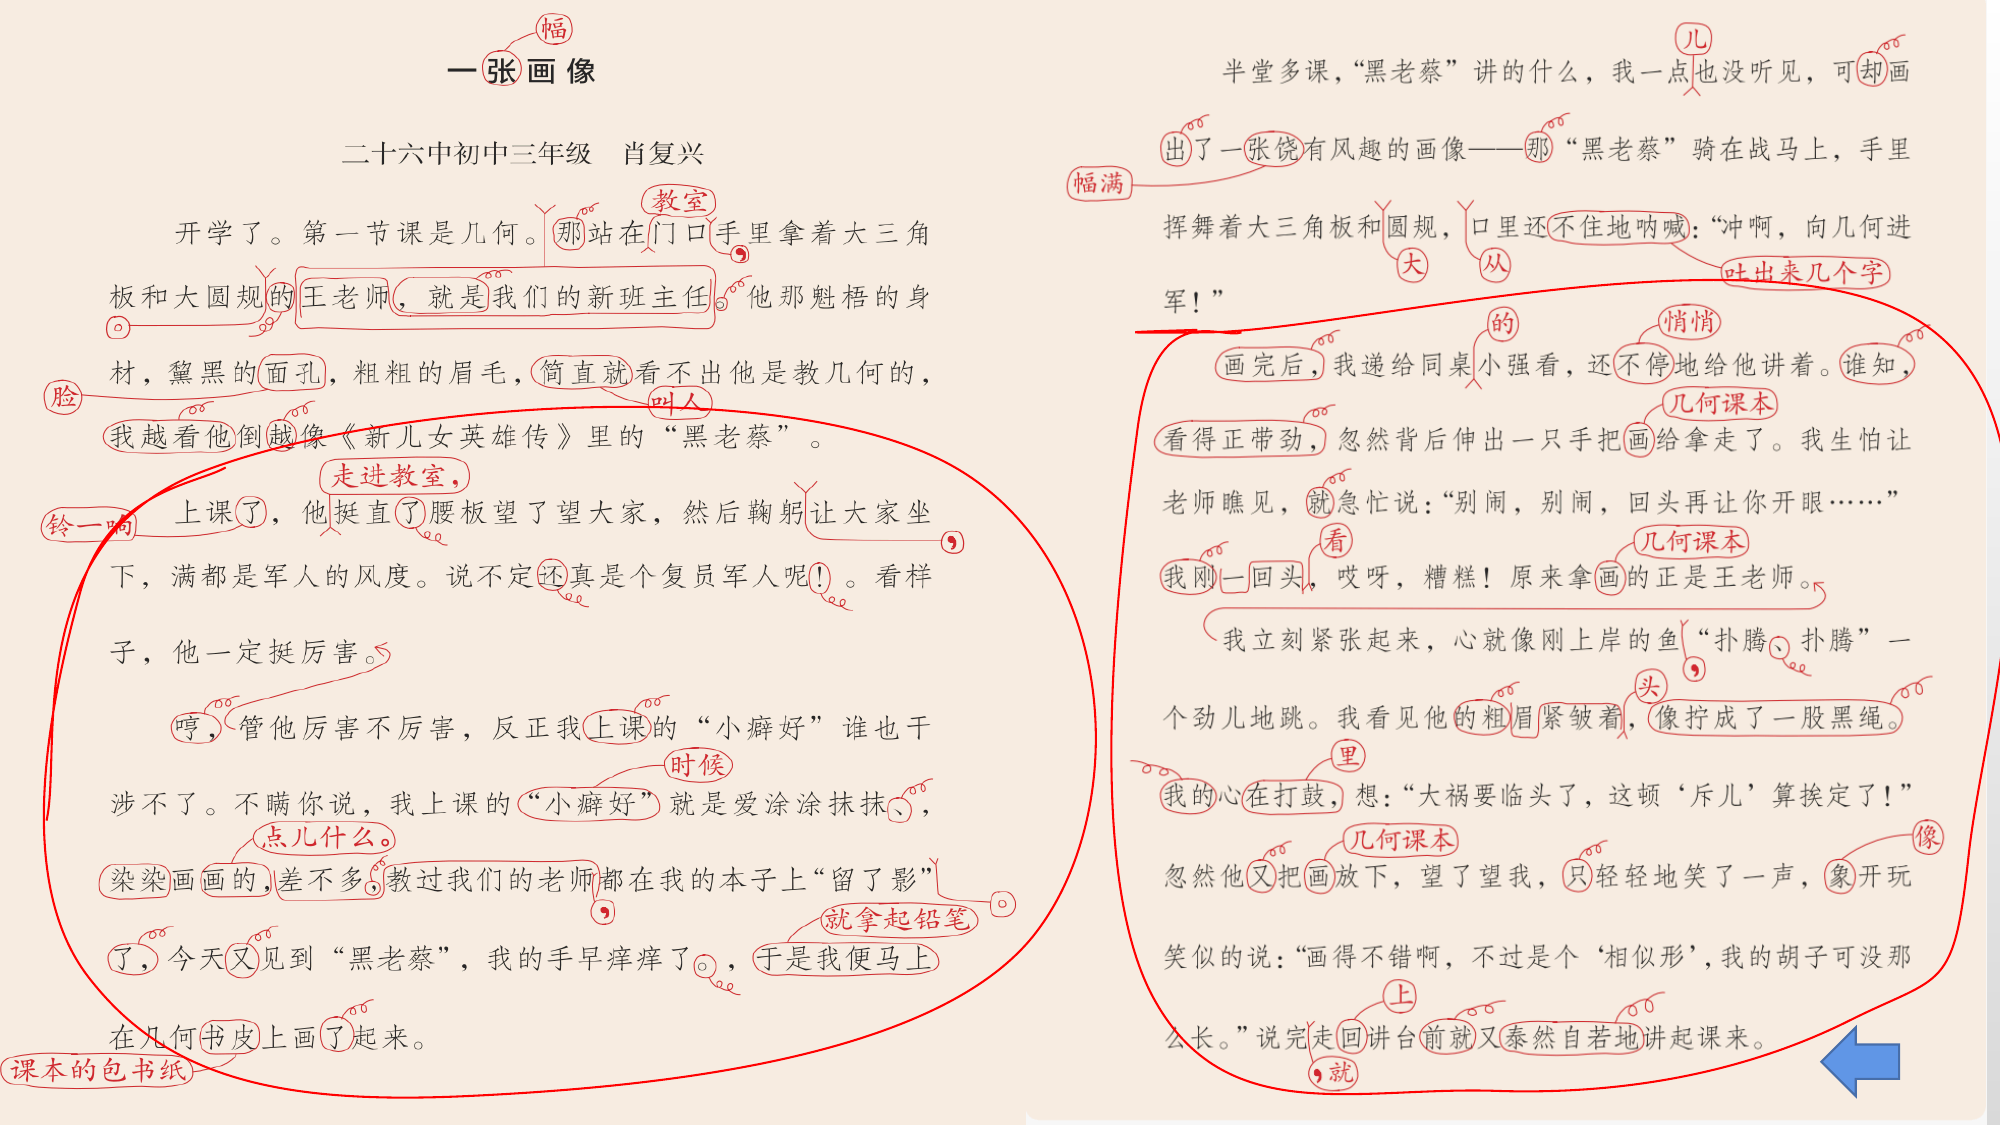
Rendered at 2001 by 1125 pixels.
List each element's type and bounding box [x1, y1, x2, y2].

picture [0, 0, 1987, 1125]
text_box [1987, 398, 2000, 749]
